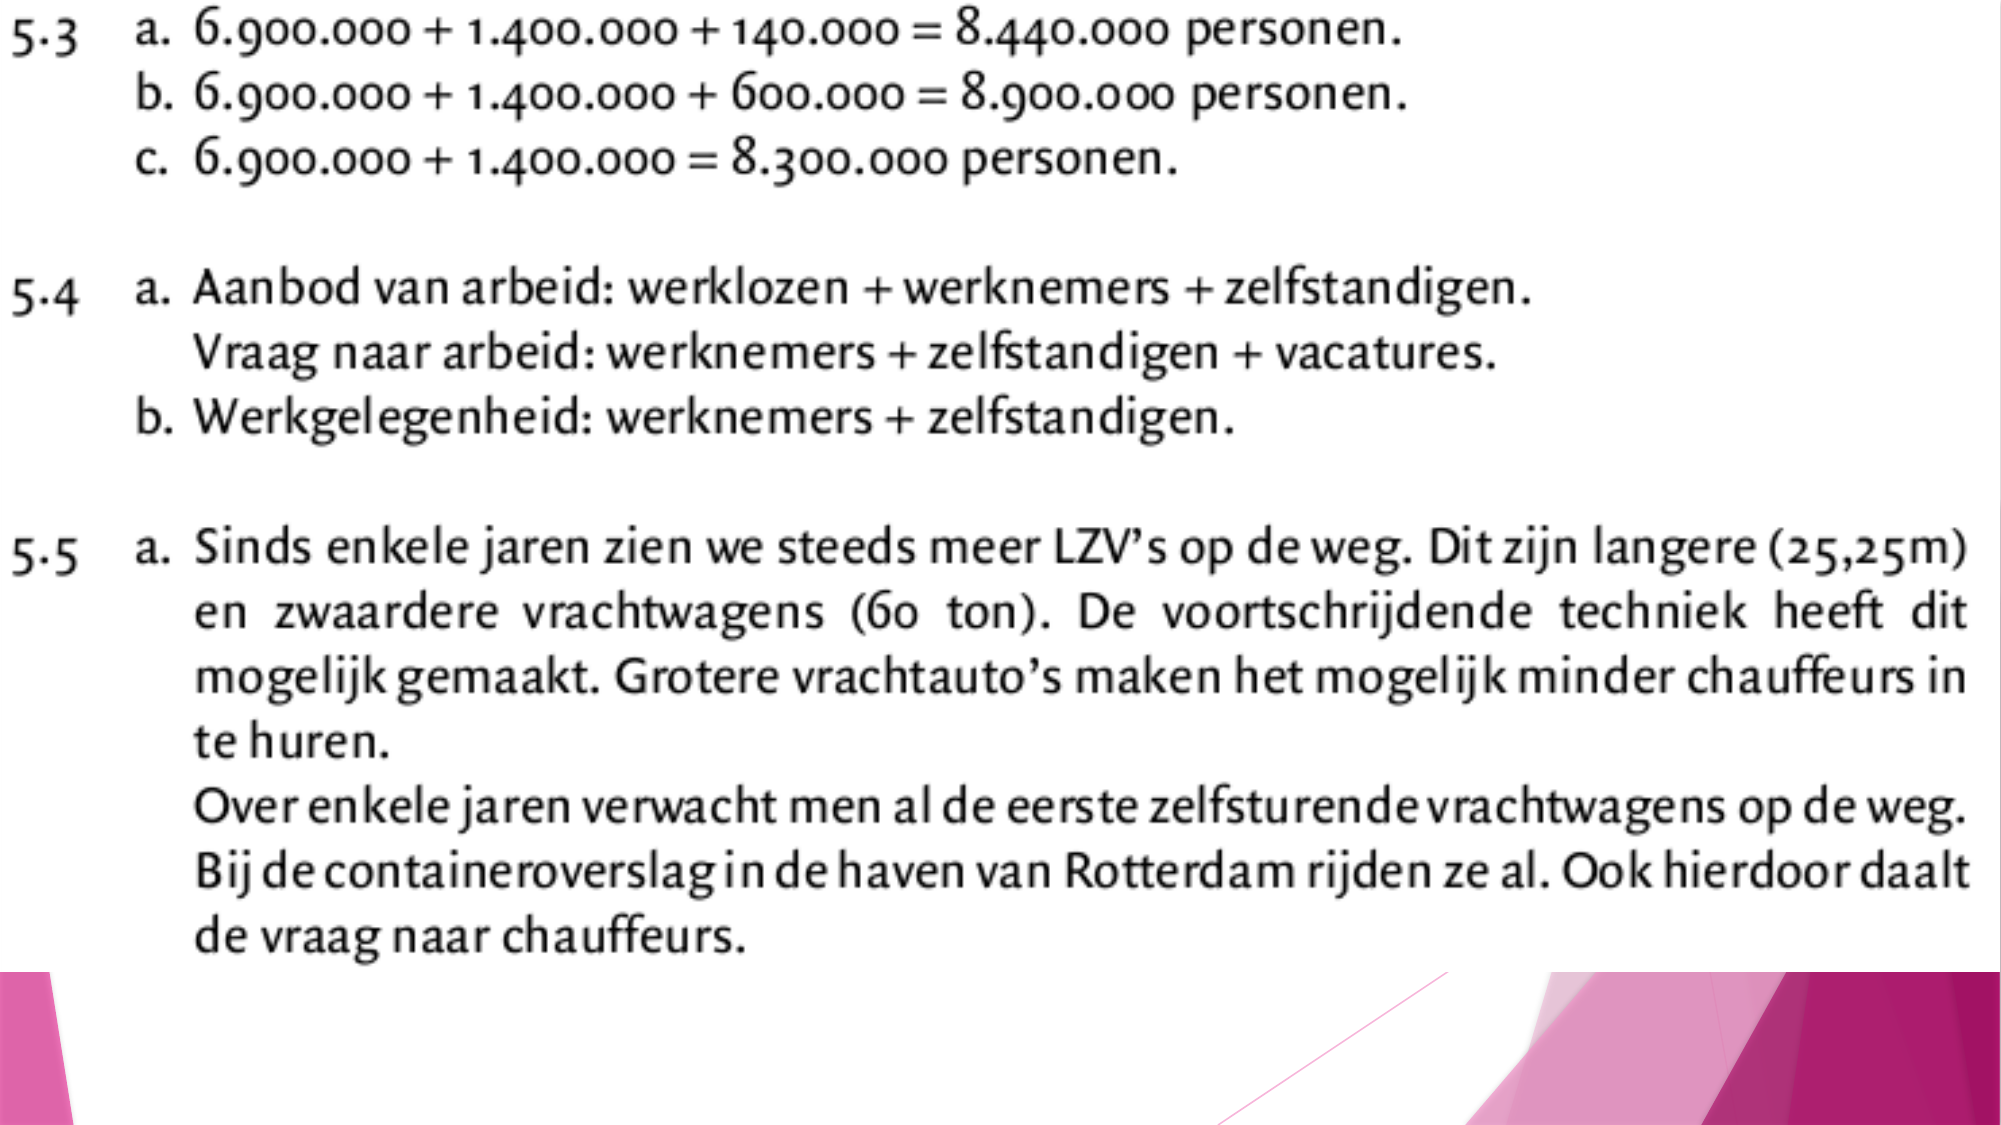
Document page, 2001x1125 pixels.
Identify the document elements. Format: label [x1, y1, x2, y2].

picture [0, 0, 2000, 973]
